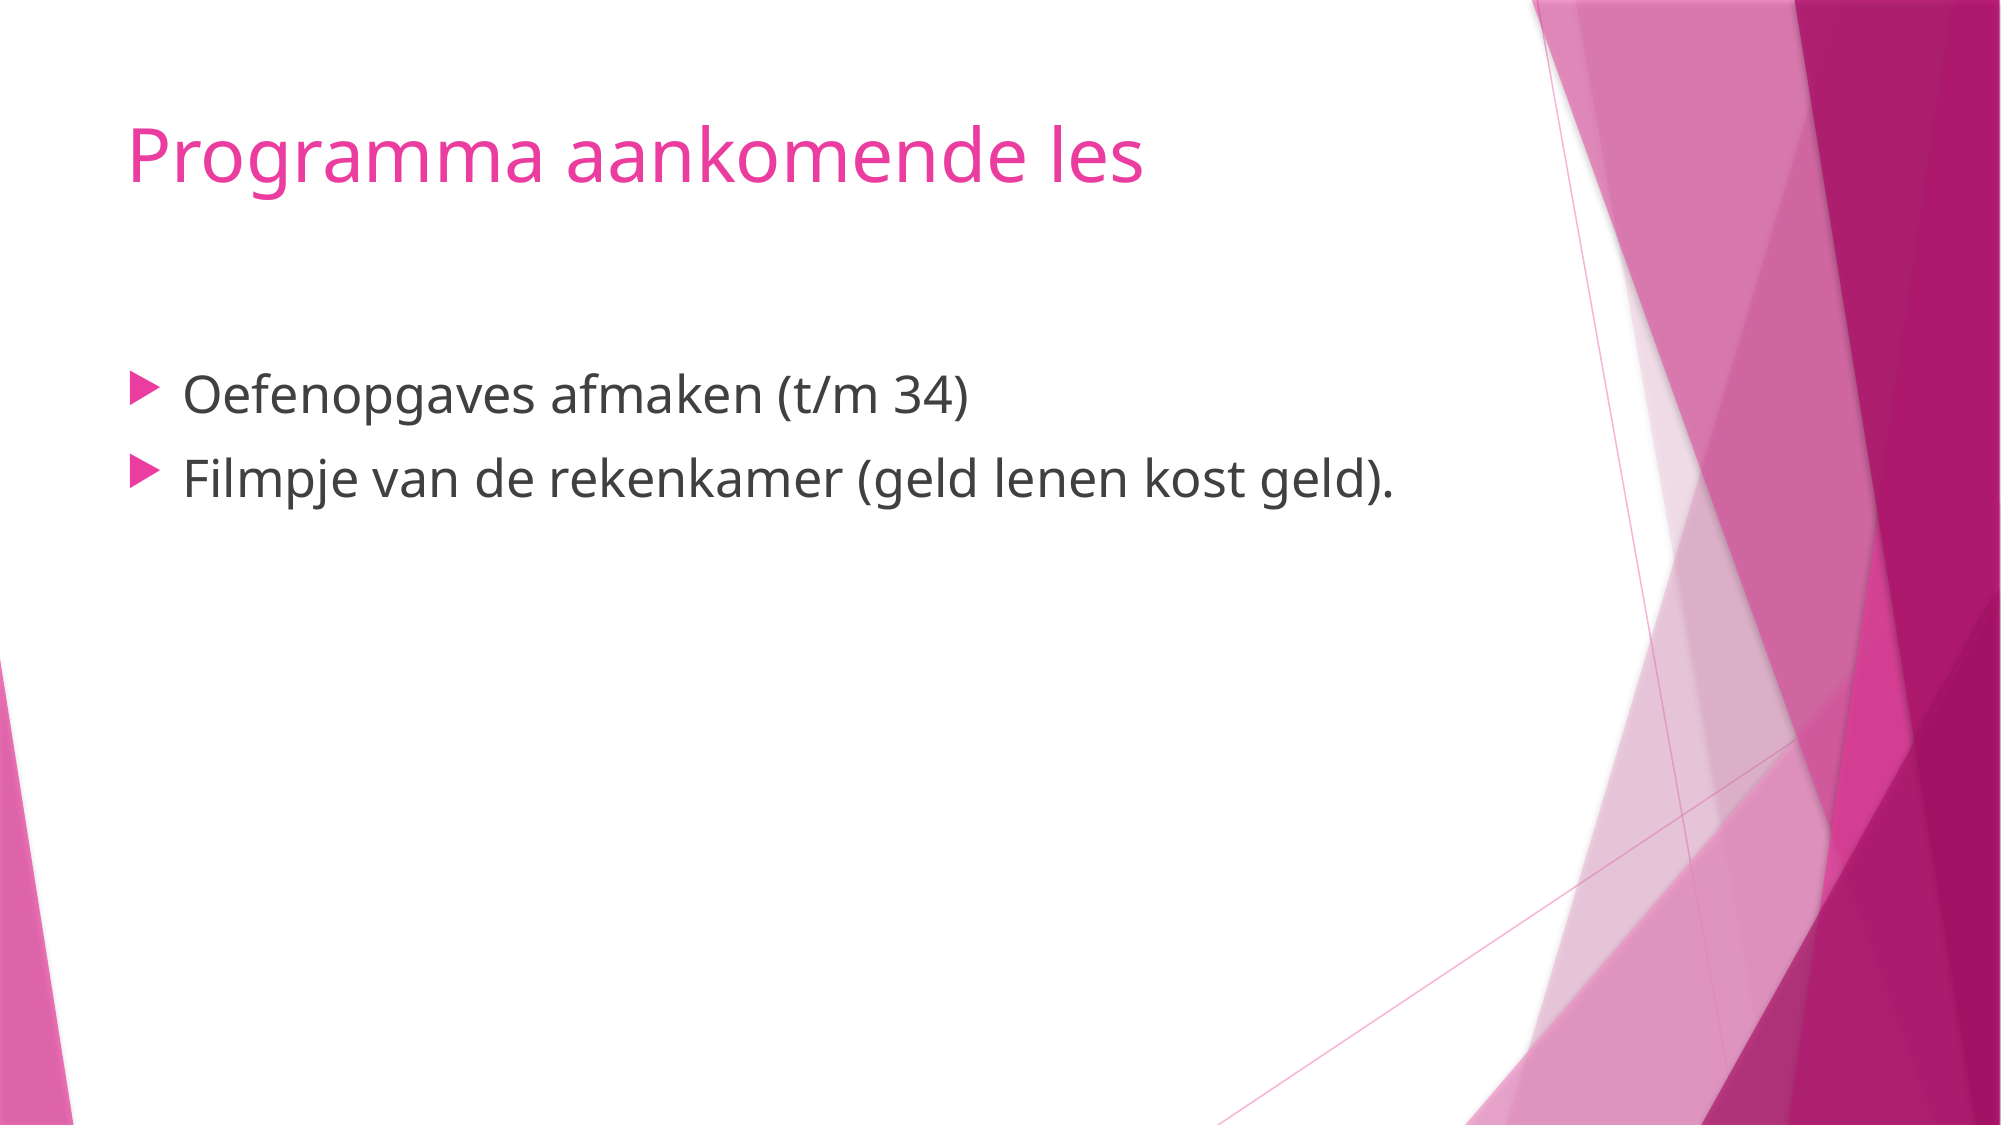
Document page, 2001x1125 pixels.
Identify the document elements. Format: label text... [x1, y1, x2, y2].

list Oefenopgaves afmaken (t/m 34) Filmpje van de rekenkamer (geld lenen kost geld). [111, 354, 1522, 992]
title Programma aankomende les [111, 99, 1522, 317]
